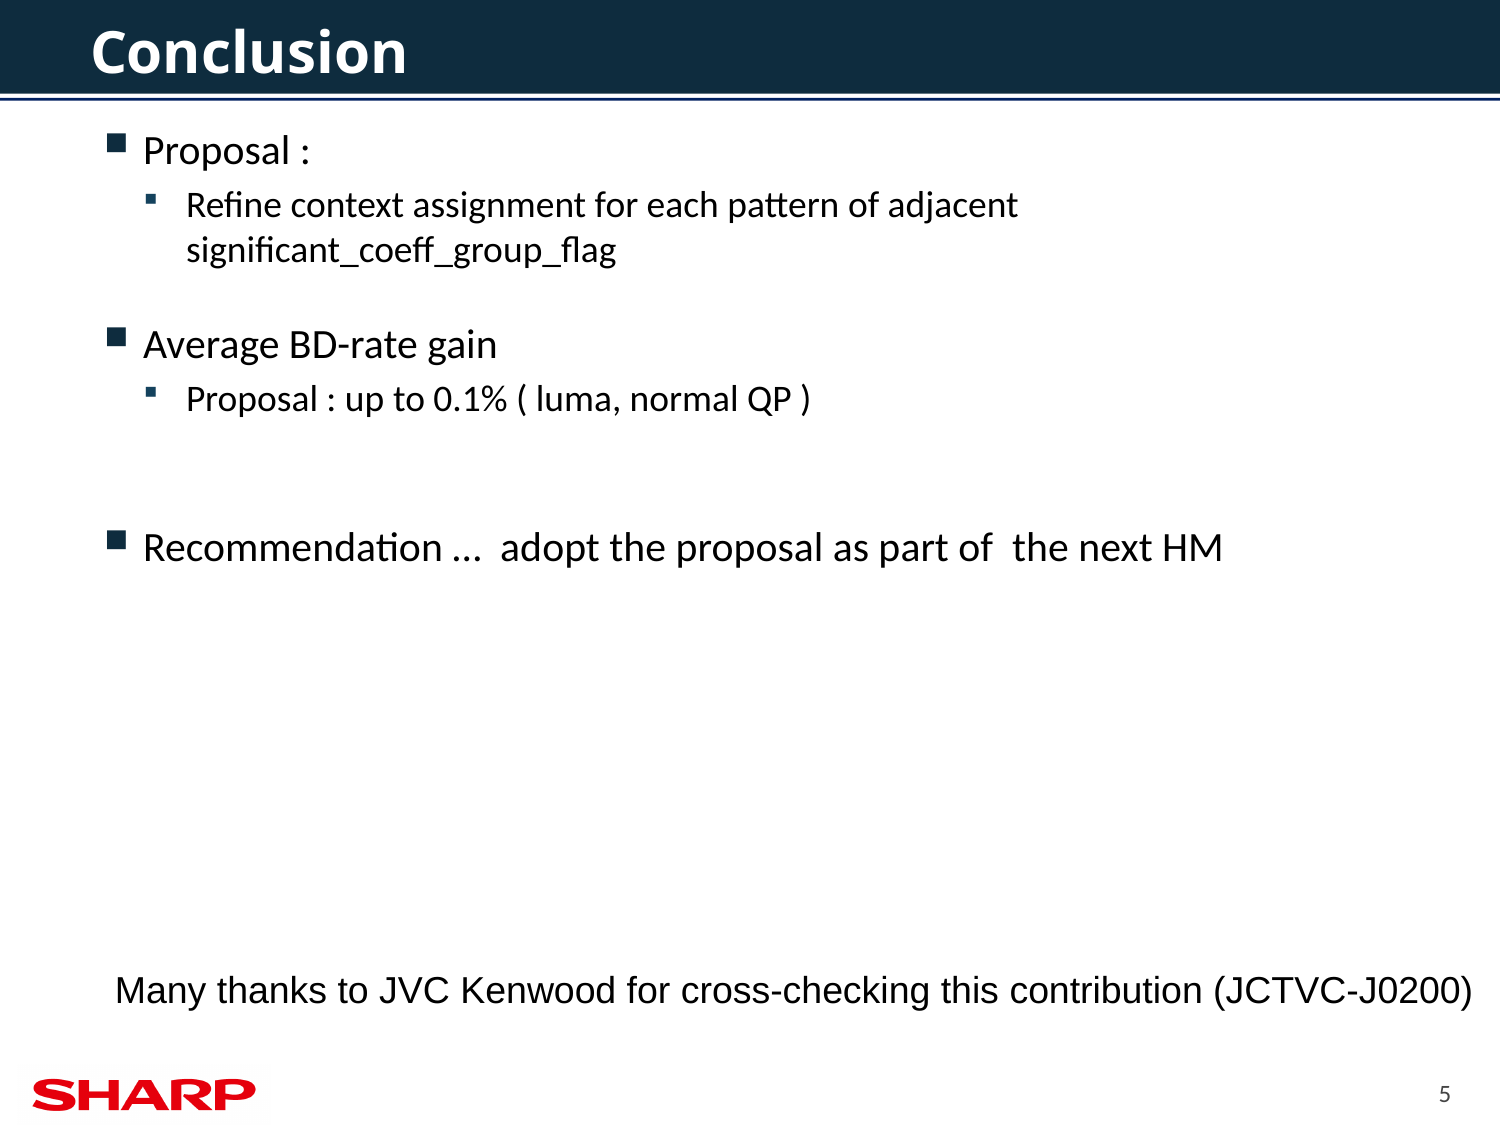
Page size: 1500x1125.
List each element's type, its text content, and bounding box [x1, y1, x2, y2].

picture [17, 1064, 271, 1125]
list Proposal : Refine context assignment for each pattern of adjacent significant_coeff_group_flag Average BD-rate gain Proposal : up to 0.1% ( luma, normal QP ) Recommendation … adopt the proposal as part of the next HM [74, 107, 1465, 1080]
text_box Many thanks to JVC Kenwood for cross-checking this contribution (JCTVC-J0200) [100, 958, 1500, 1018]
slide_number 5 [1345, 1062, 1467, 1108]
title Conclusion [74, 15, 1426, 85]
